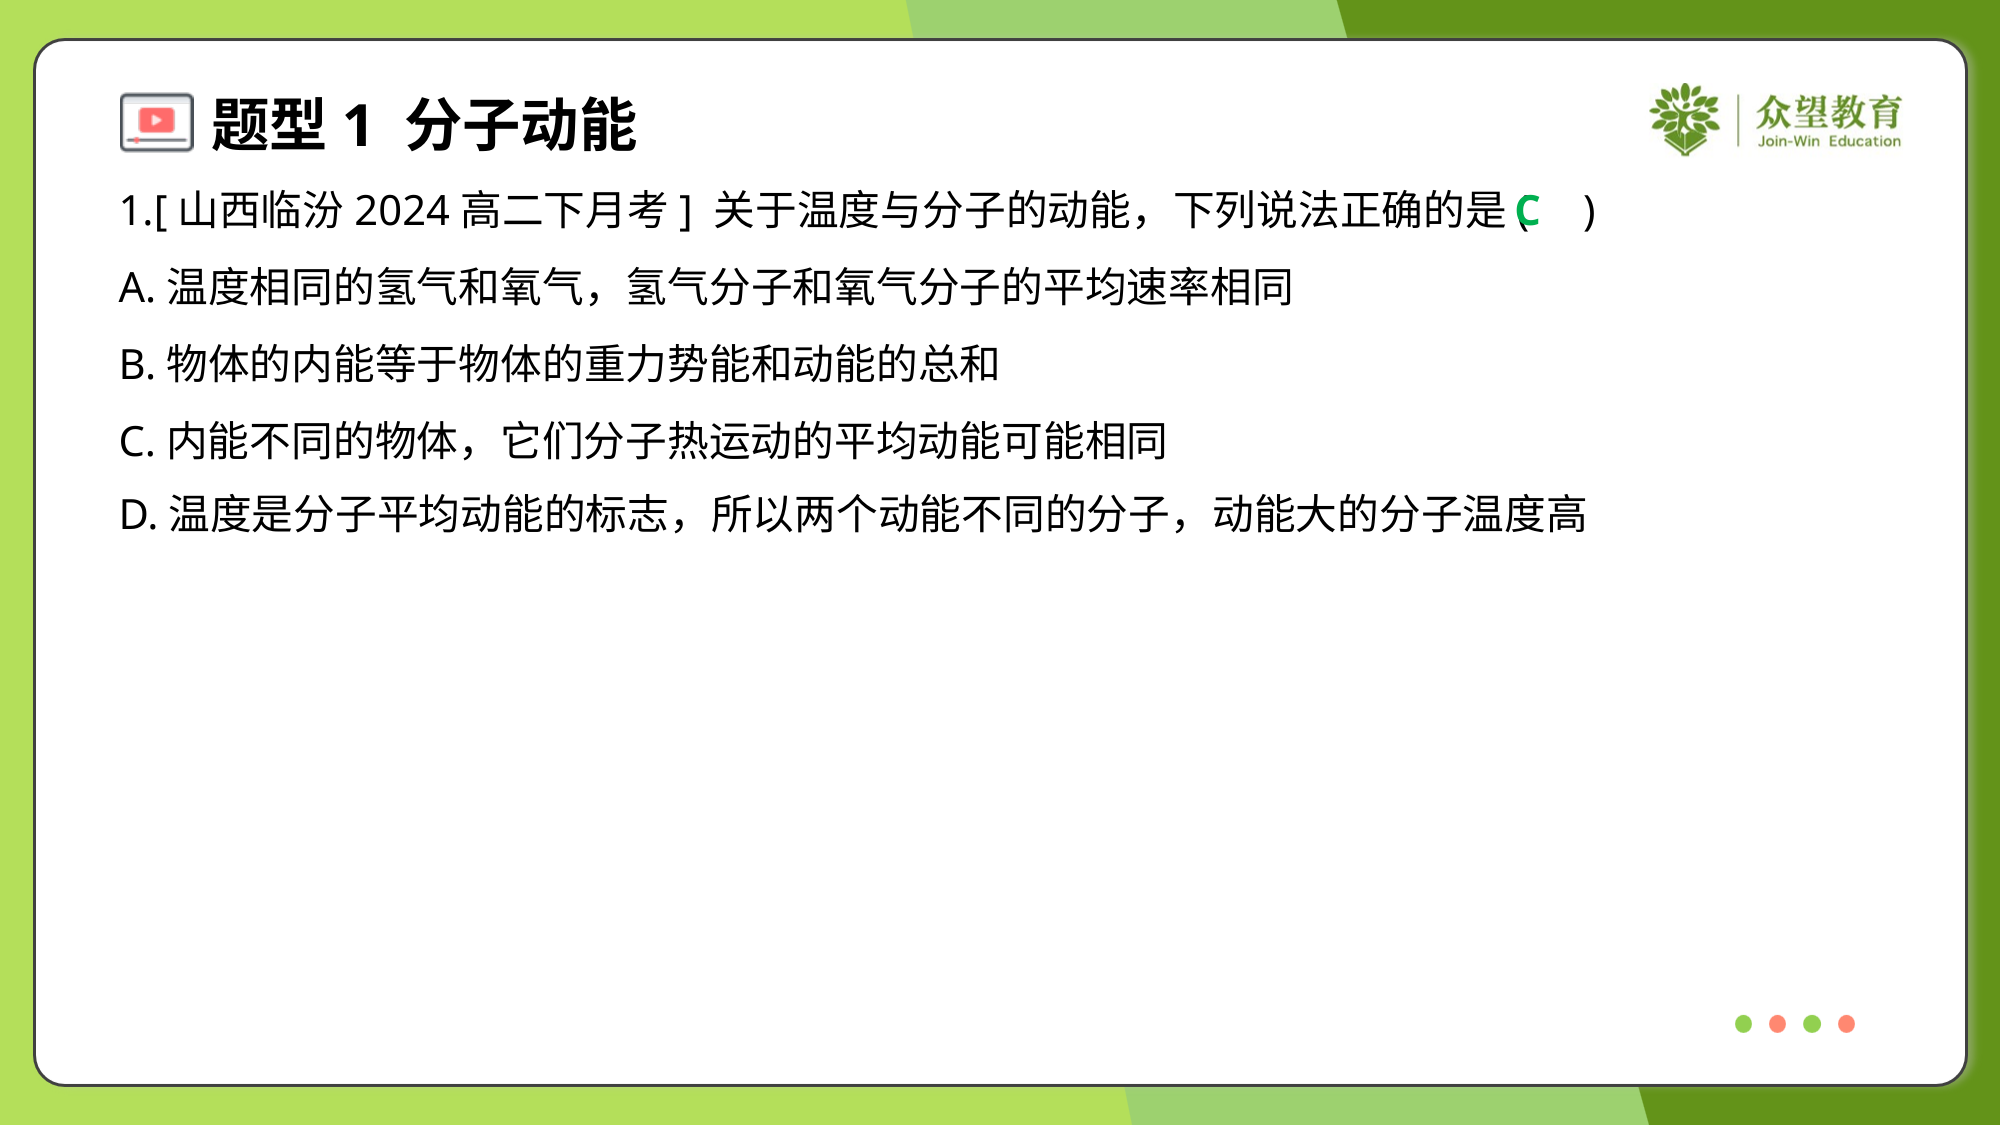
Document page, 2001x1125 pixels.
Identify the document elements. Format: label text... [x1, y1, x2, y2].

text_box A.温度相同的氢气和氧气，氢气分子和氧气分子的平均速率相同 B.物体的内能等于物体的重力势能和动能的总和 C.内能不同的物体，它们分子热运动的平均动能可能相同 D.温度是分子平均动能的标志，所以两个动能不同的分子，动能大的分子温度高 [118, 235, 1883, 531]
picture [0, 0, 2000, 1125]
text_box 1.[山西临汾2024高二下月考] 关于温度与分子的动能，下列说法正确的是( ) [118, 158, 1498, 226]
text_box 1.[山西临汾2024高二下月考] 关于温度与分子的动能，下列说法正确的是( ) [1557, 158, 1883, 226]
text_box C [1498, 158, 1557, 226]
